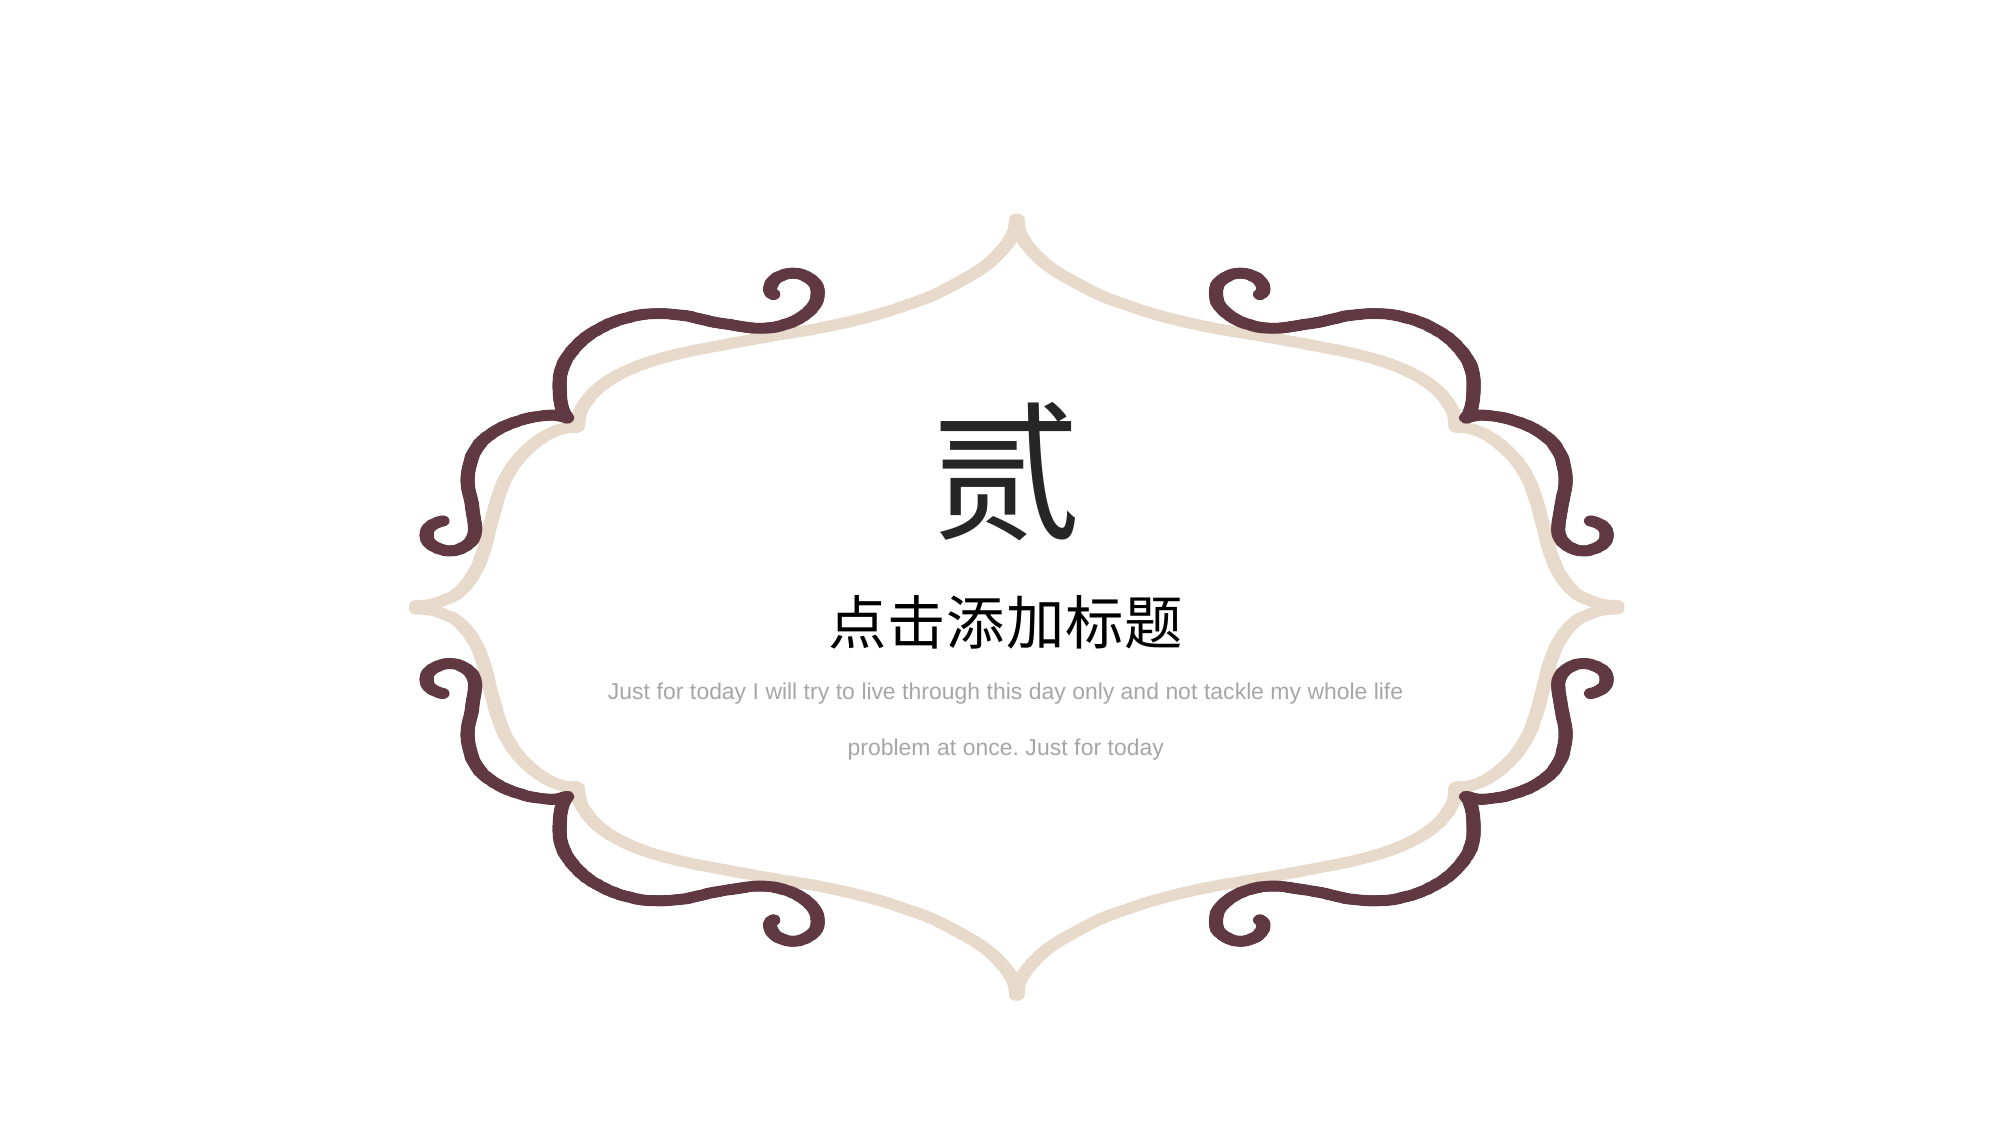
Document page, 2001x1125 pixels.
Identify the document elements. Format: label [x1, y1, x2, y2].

picture [288, 170, 1724, 1068]
text_box [499, 370, 1513, 760]
